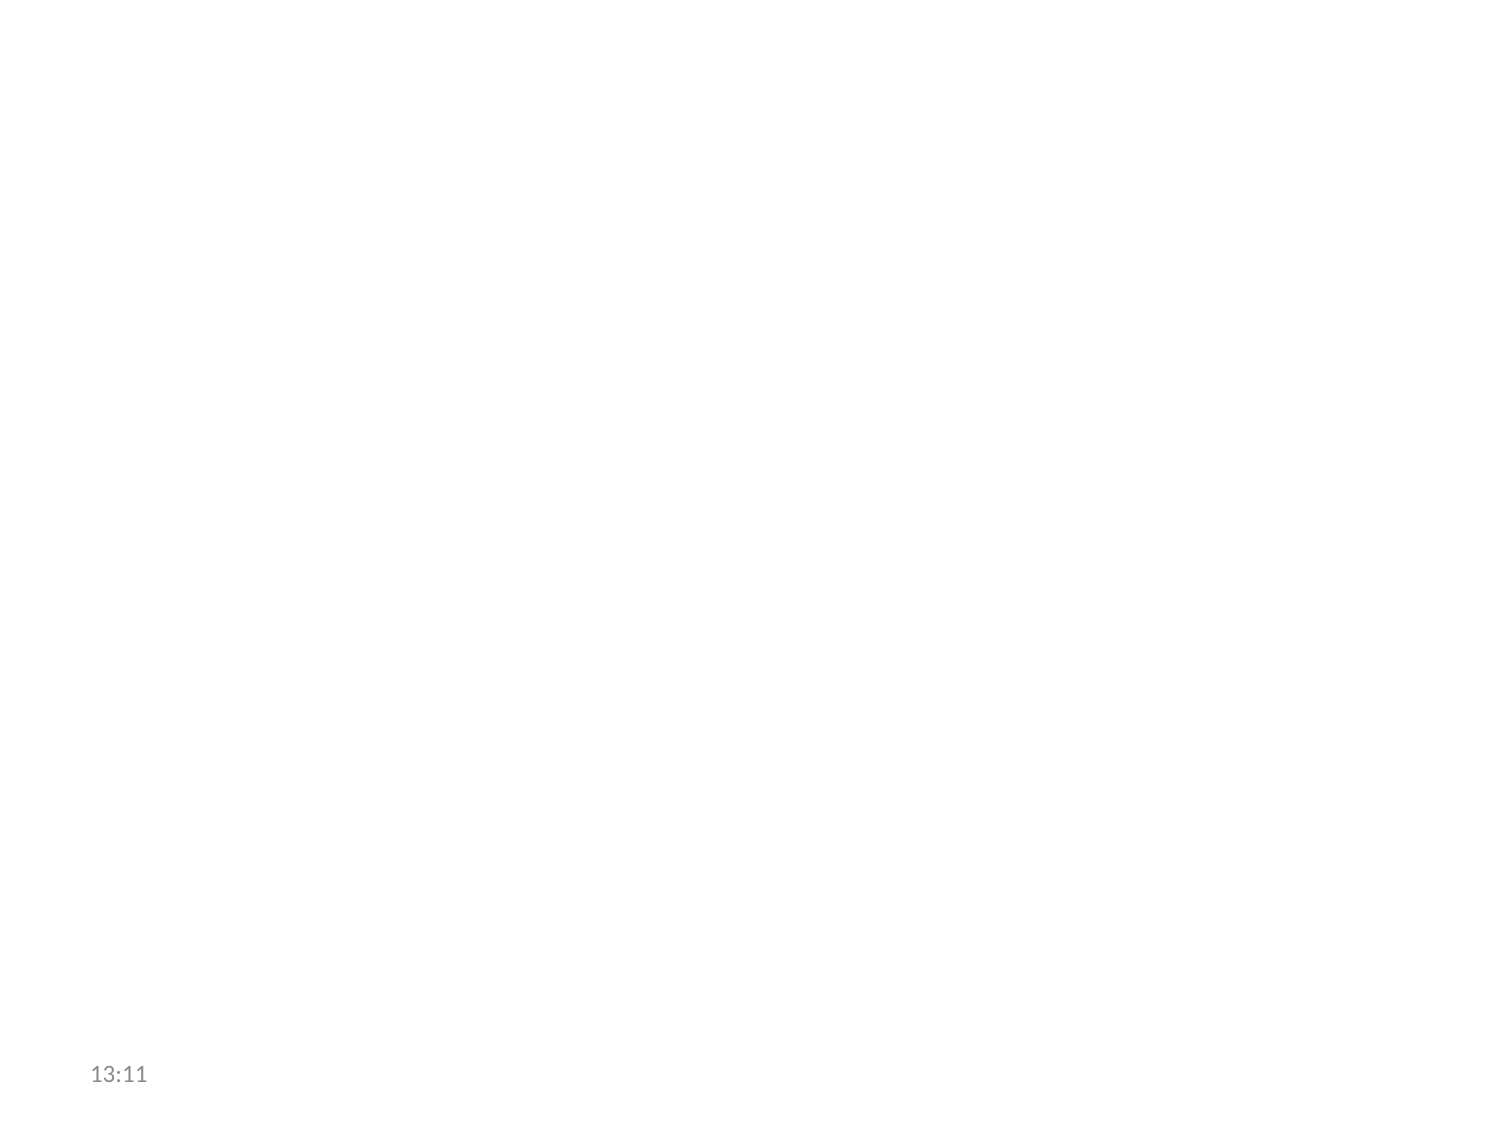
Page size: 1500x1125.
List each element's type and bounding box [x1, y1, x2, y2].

slide_number [75, 1042, 425, 1103]
